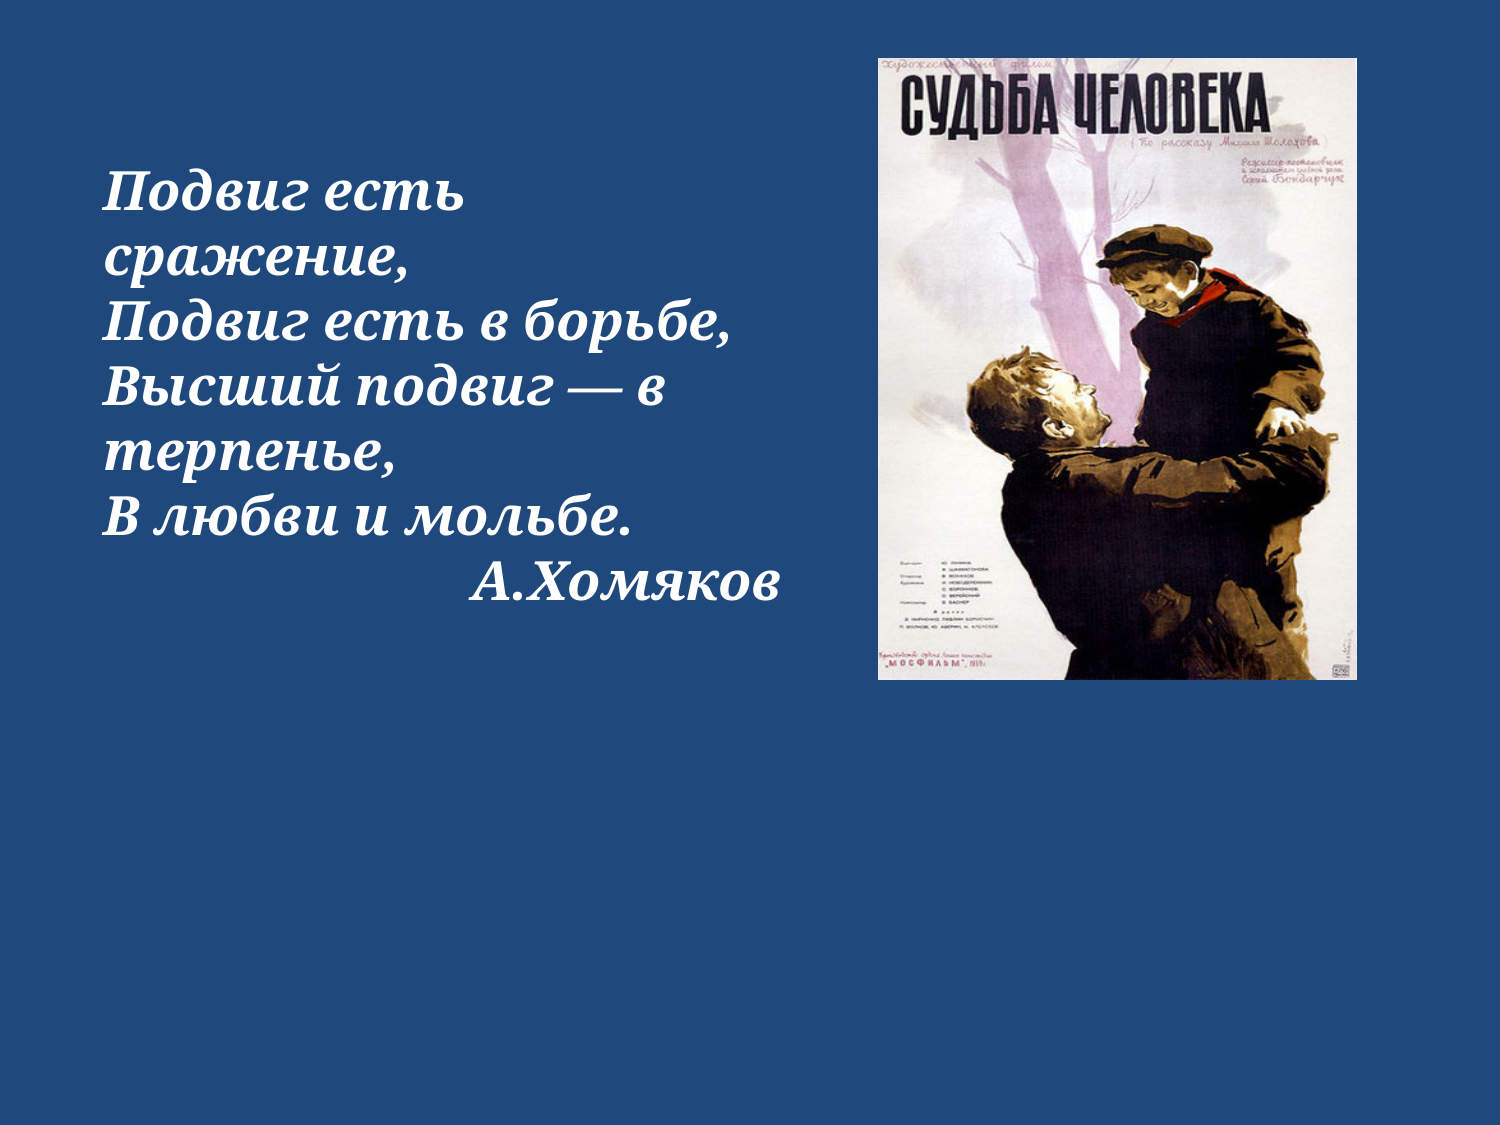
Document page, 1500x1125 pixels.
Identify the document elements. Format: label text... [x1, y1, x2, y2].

text_box Подвиг есть сражение, Подвиг есть в борьбе, Высший подвиг — в терпенье, В любви и мольбе. А.Хомяков [88, 148, 798, 846]
picture [878, 58, 1358, 680]
